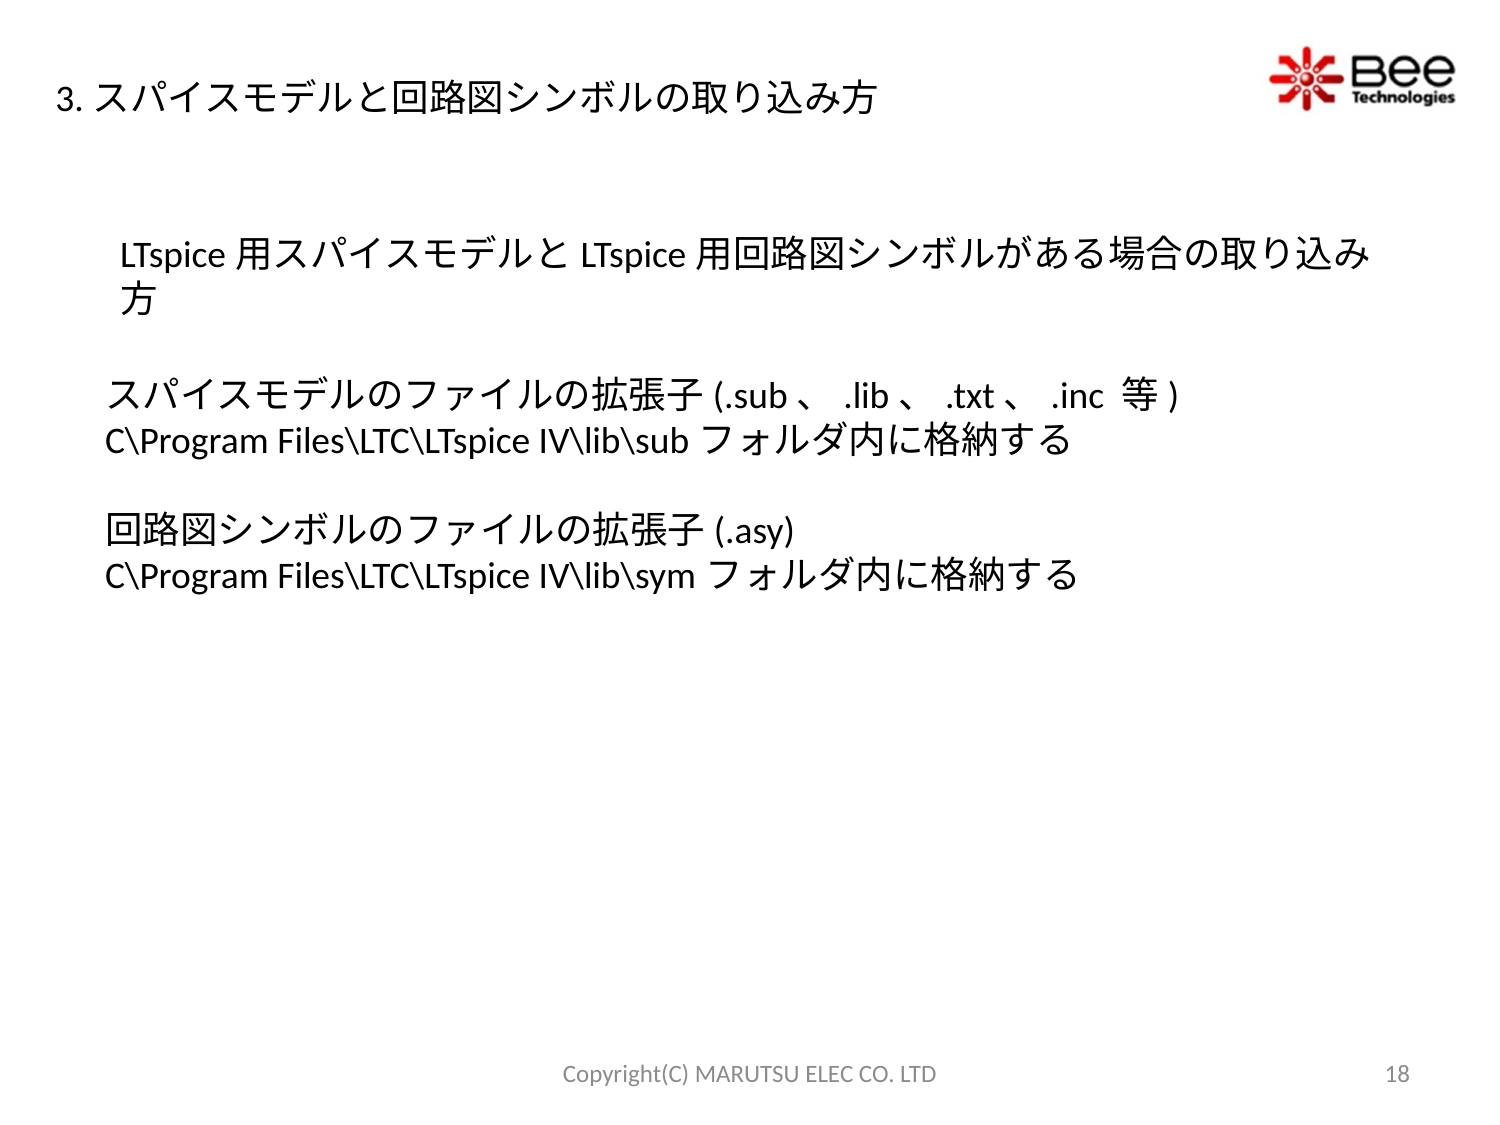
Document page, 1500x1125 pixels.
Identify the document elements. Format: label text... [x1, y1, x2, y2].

picture [1259, 30, 1471, 124]
text_box スパイスモデルのファイルの拡張子(.sub、.lib、.txt、.inc 等) C\Program Files\LTC\LTspice IV\lib\subフォルダ内に格納する 回路図シンボルのファイルの拡張子(.asy) C\Program Files\LTC\LTspice IV\lib\symフォルダ内に格納する [90, 363, 1194, 603]
footer Copyright(C) MARUTSU ELEC CO. LTD [512, 1042, 988, 1103]
slide_number 18 [1074, 1042, 1425, 1103]
text_box LTspice用スパイスモデルとLTspice用回路図シンボルがある場合の取り込み方 [105, 222, 1405, 328]
text_box 3.スパイスモデルと回路図シンボルの取り込み方 [40, 66, 903, 127]
